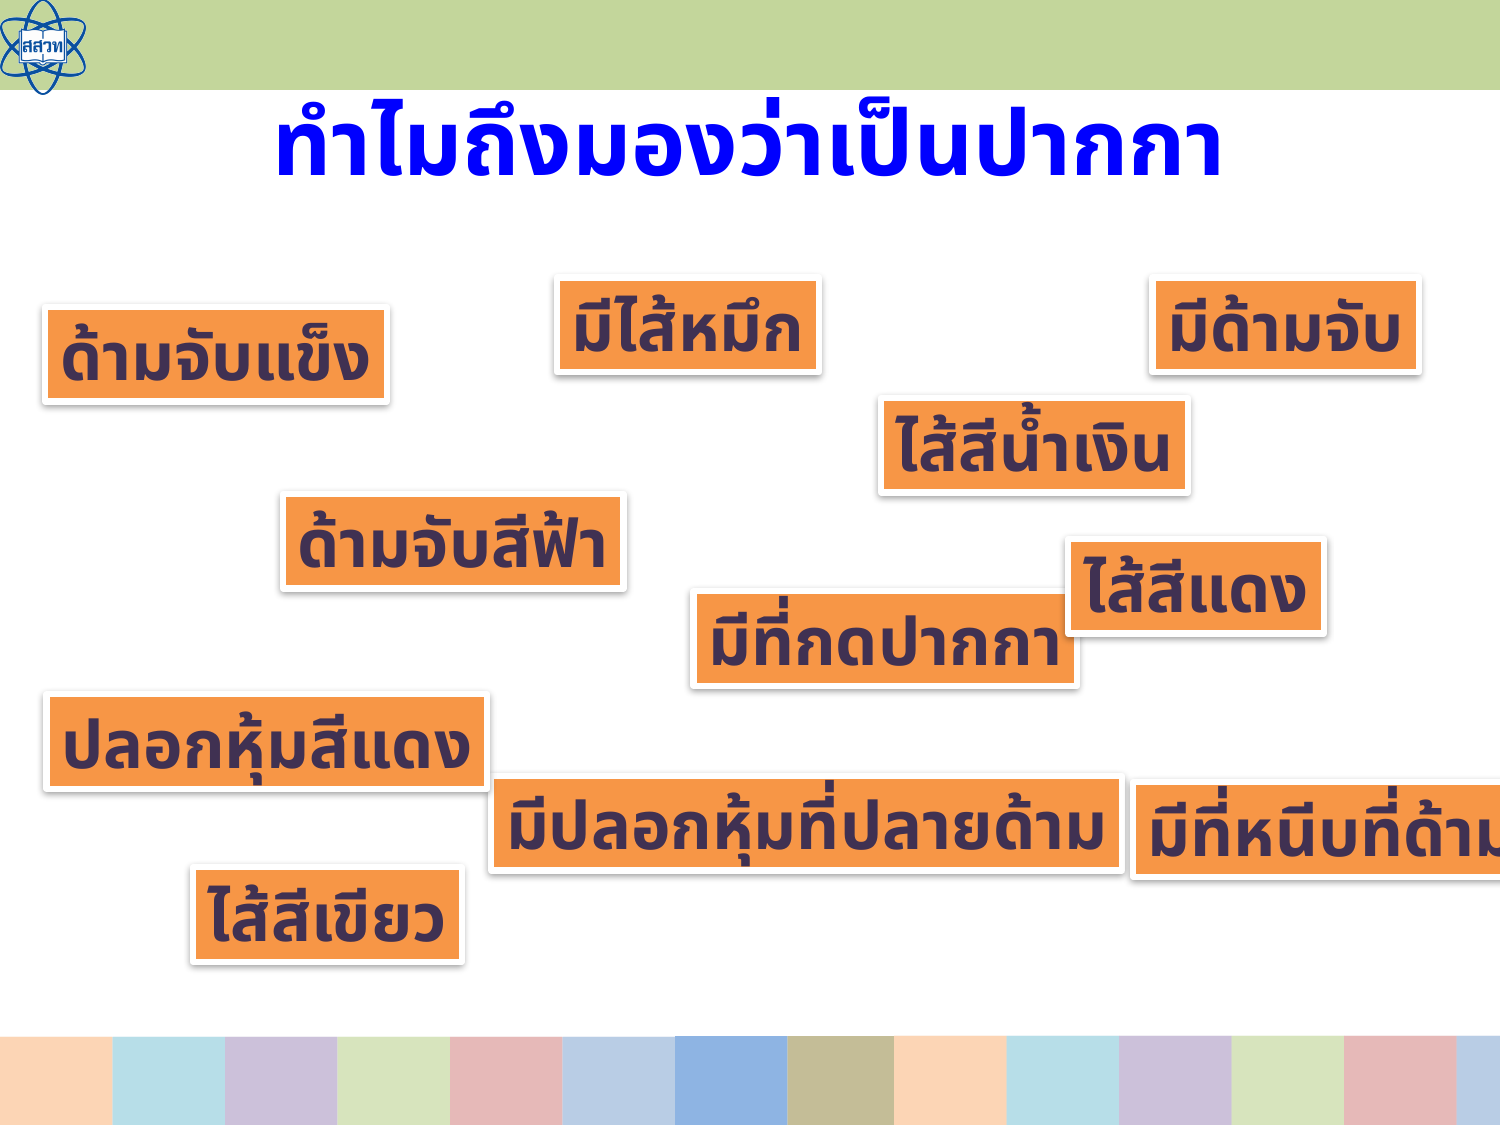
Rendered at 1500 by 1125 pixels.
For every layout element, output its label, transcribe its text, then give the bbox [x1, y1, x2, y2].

picture [0, 0, 86, 95]
text_box ด้ามจับสีฟ้า [280, 491, 627, 592]
text_box มีไส้หมึก [554, 274, 822, 375]
title ทำไมถึงมองว่าเป็นปากกา [75, 45, 1425, 233]
text_box ด้ามจับแข็ง [42, 304, 390, 405]
text_box มีที่หนีบที่ด้าม [1130, 779, 1500, 880]
text_box ปลอกหุ้มสีแดง [43, 691, 490, 792]
text_box มีด้ามจับ [1149, 274, 1422, 375]
text_box ไส้สีแดง [1065, 536, 1327, 637]
text_box ไส้สีน้ำเงิน [878, 395, 1191, 496]
text_box ไส้สีเขียว [190, 864, 465, 965]
text_box มีที่กดปากกา [690, 588, 1080, 689]
text_box มีปลอกหุ้มที่ปลายด้าม [488, 773, 1125, 874]
